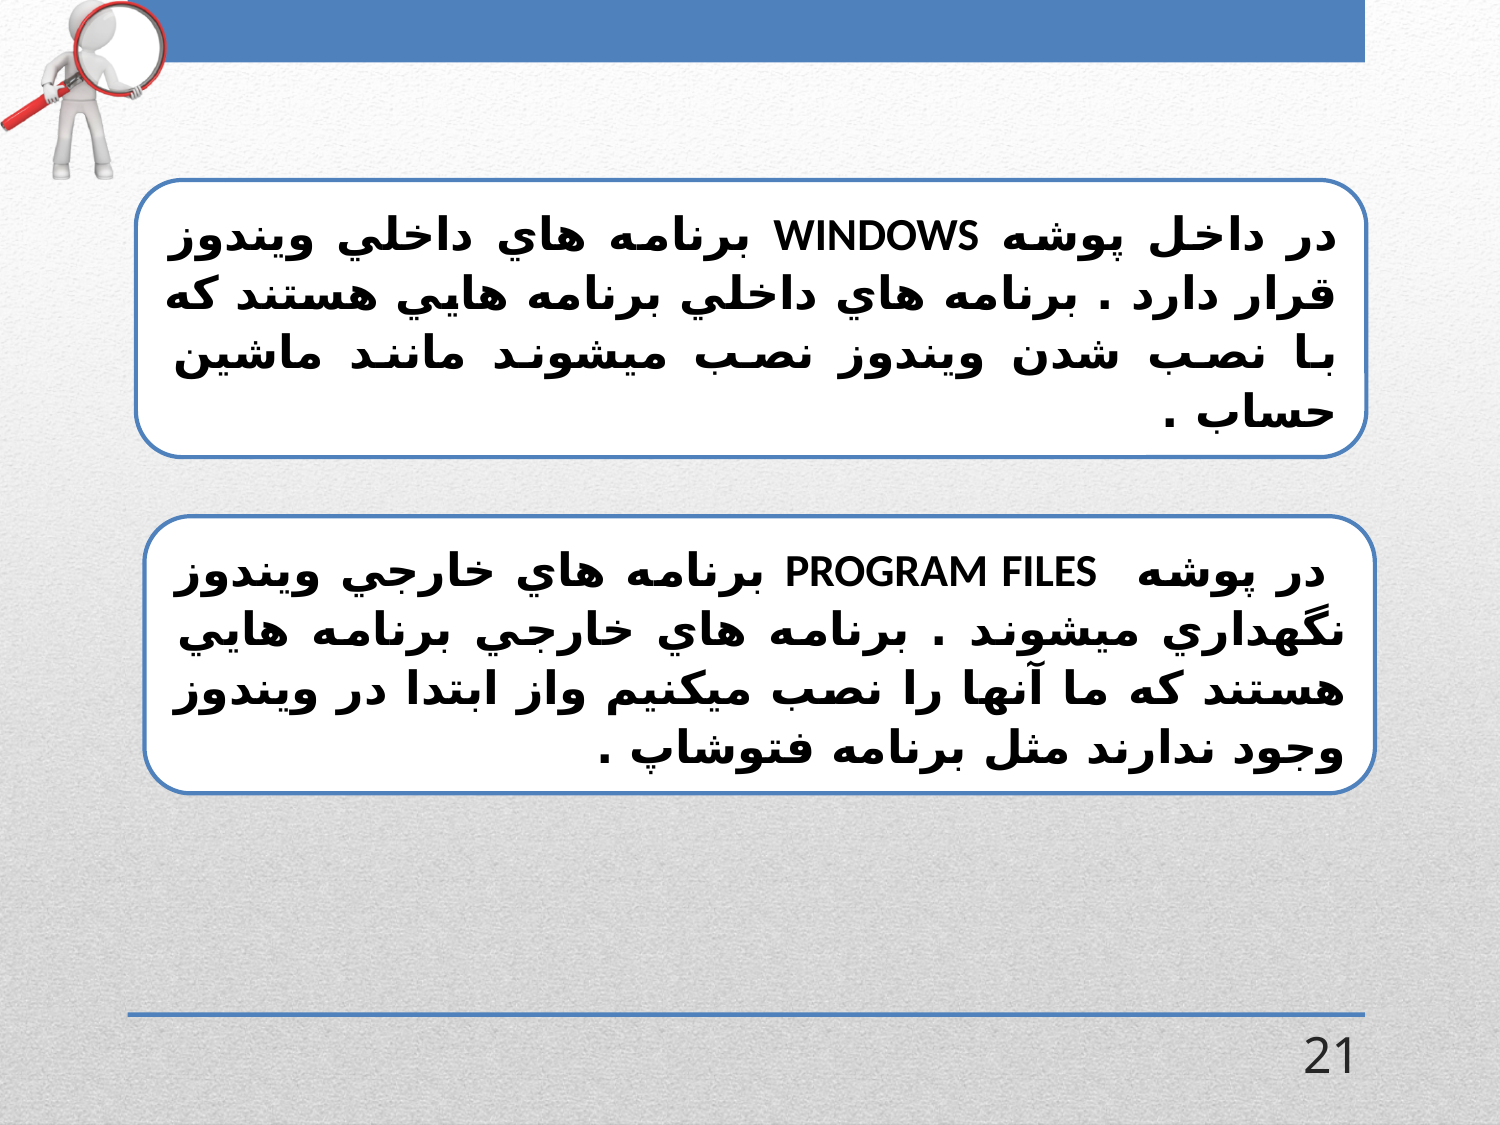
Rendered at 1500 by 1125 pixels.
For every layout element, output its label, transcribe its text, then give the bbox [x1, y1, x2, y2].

text_box در پوشه PROGRAM FILES برنامه هاي خارجي ويندوز نگهداري ميشوند . برنامه هاي خارجي برنامه هايي هستند كه ما آنها را نصب ميكنيم واز ابتدا در ويندوز وجود ندارند مثل برنامه فتوشاپ . [142, 514, 1378, 796]
text_box [78, 1004, 1367, 1083]
text_box در داخل پوشه WINDOWS برنامه هاي داخلي ويندوز قرار دارد . برنامه هاي داخلي برنامه هايي هستند كه با نصب شدن ويندوز نصب ميشوند مانند ماشين حساب . [133, 177, 1369, 460]
picture [0, 0, 167, 181]
slide_number 21 [1250, 1027, 1375, 1088]
